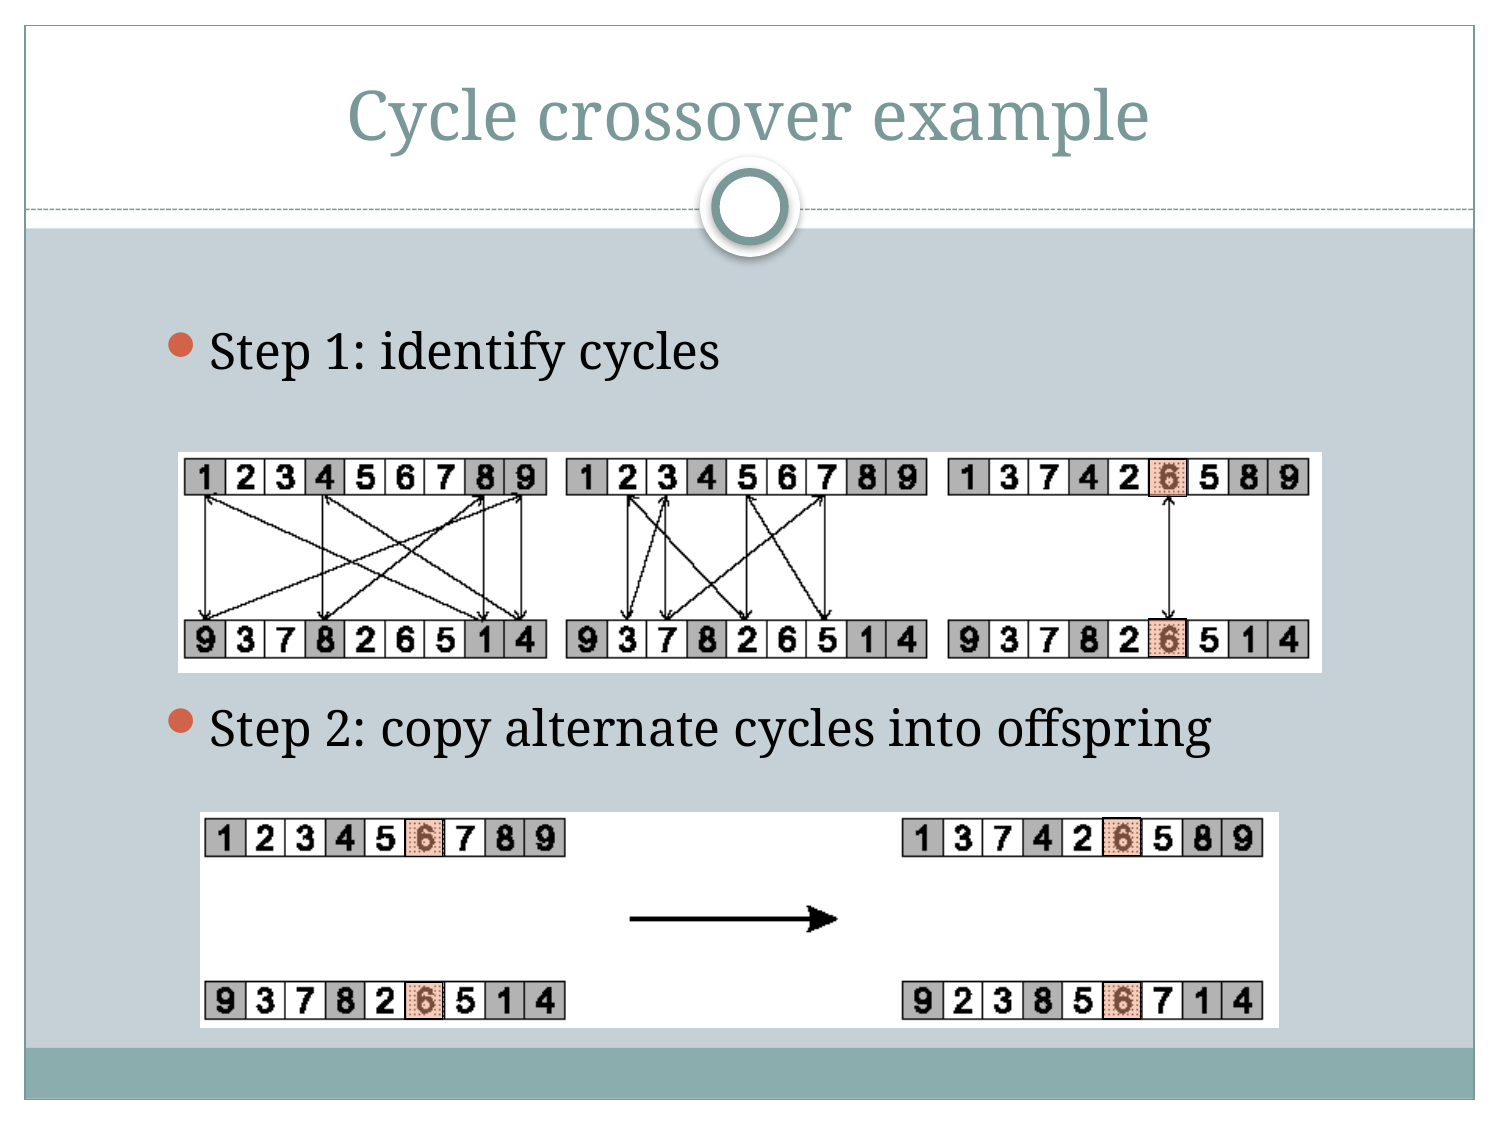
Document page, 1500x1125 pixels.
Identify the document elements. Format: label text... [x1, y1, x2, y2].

list Step 1: identify cycles Step 2: copy alternate cycles into offspring [150, 312, 1463, 1088]
title Cycle crossover example [49, 37, 1450, 162]
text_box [178, 452, 1322, 1029]
